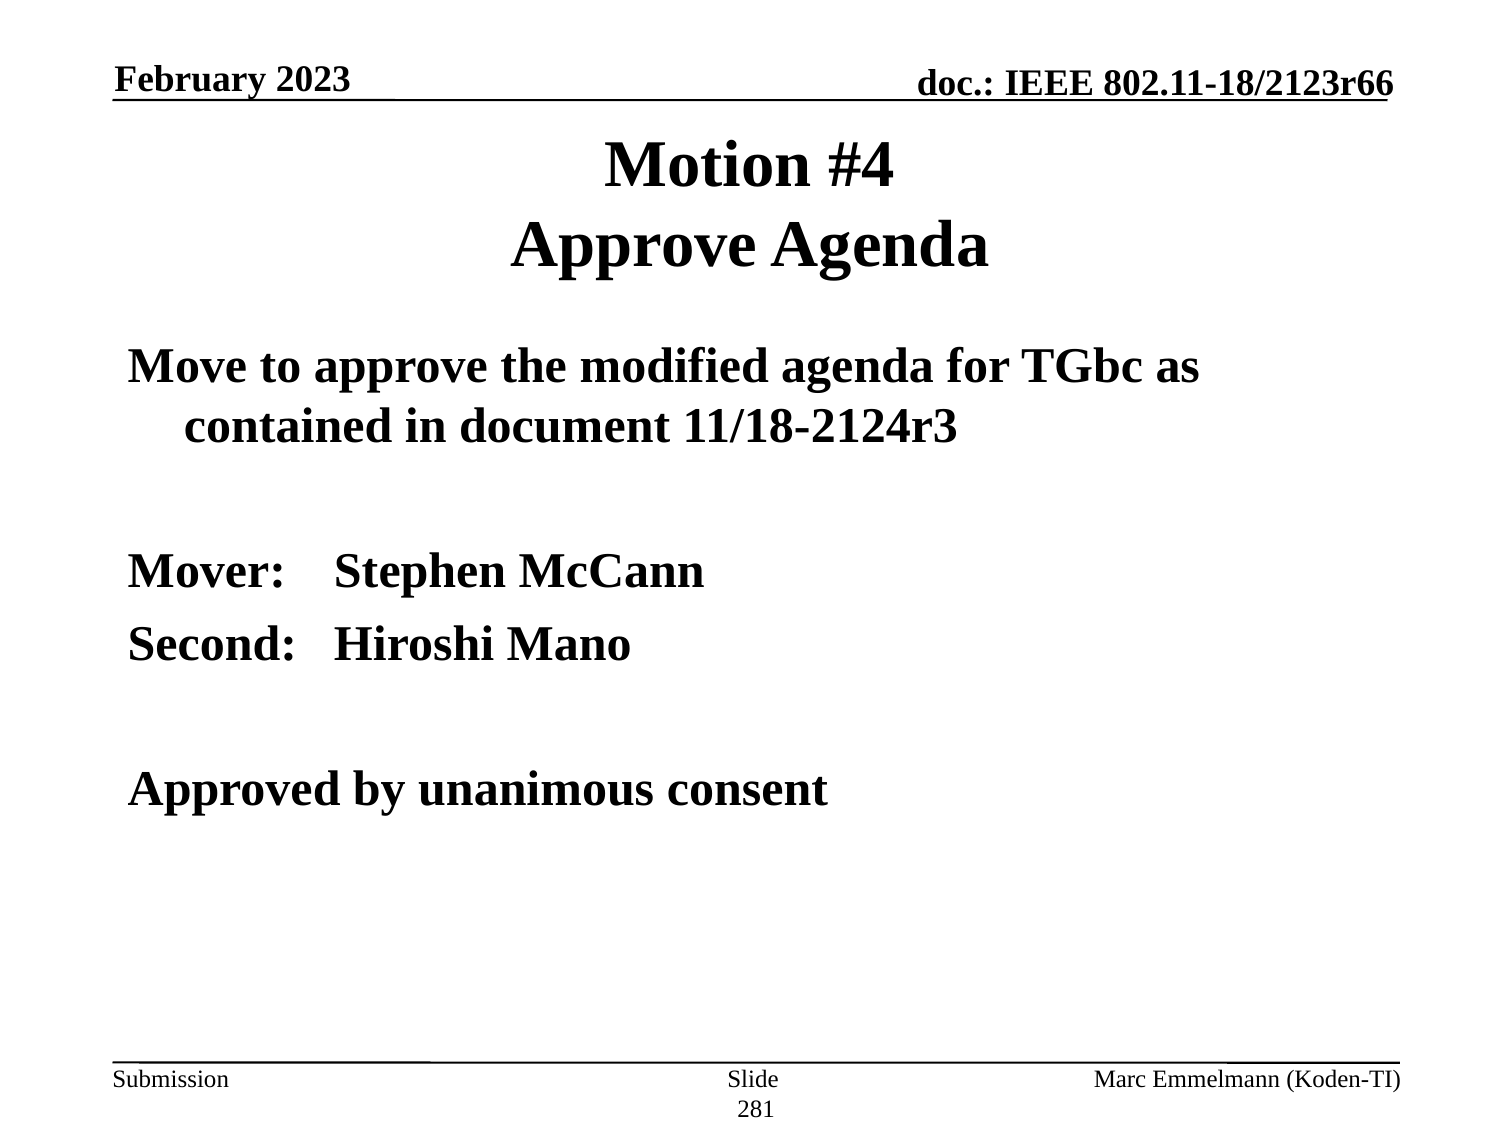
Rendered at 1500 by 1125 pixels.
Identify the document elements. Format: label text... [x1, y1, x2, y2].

list Move to approve the modified agenda for TGbc as contained in document 11/18-2124r3 Mover: Stephen McCann Second: Hiroshi Mano Approved by unanimous consent [112, 324, 1388, 1000]
footer Marc Emmelmann (Koden-TI) [878, 1061, 1402, 1093]
title Motion #4 Approve Agenda [112, 112, 1388, 288]
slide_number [114, 54, 423, 100]
slide_number Slide 281 [712, 1061, 800, 1123]
